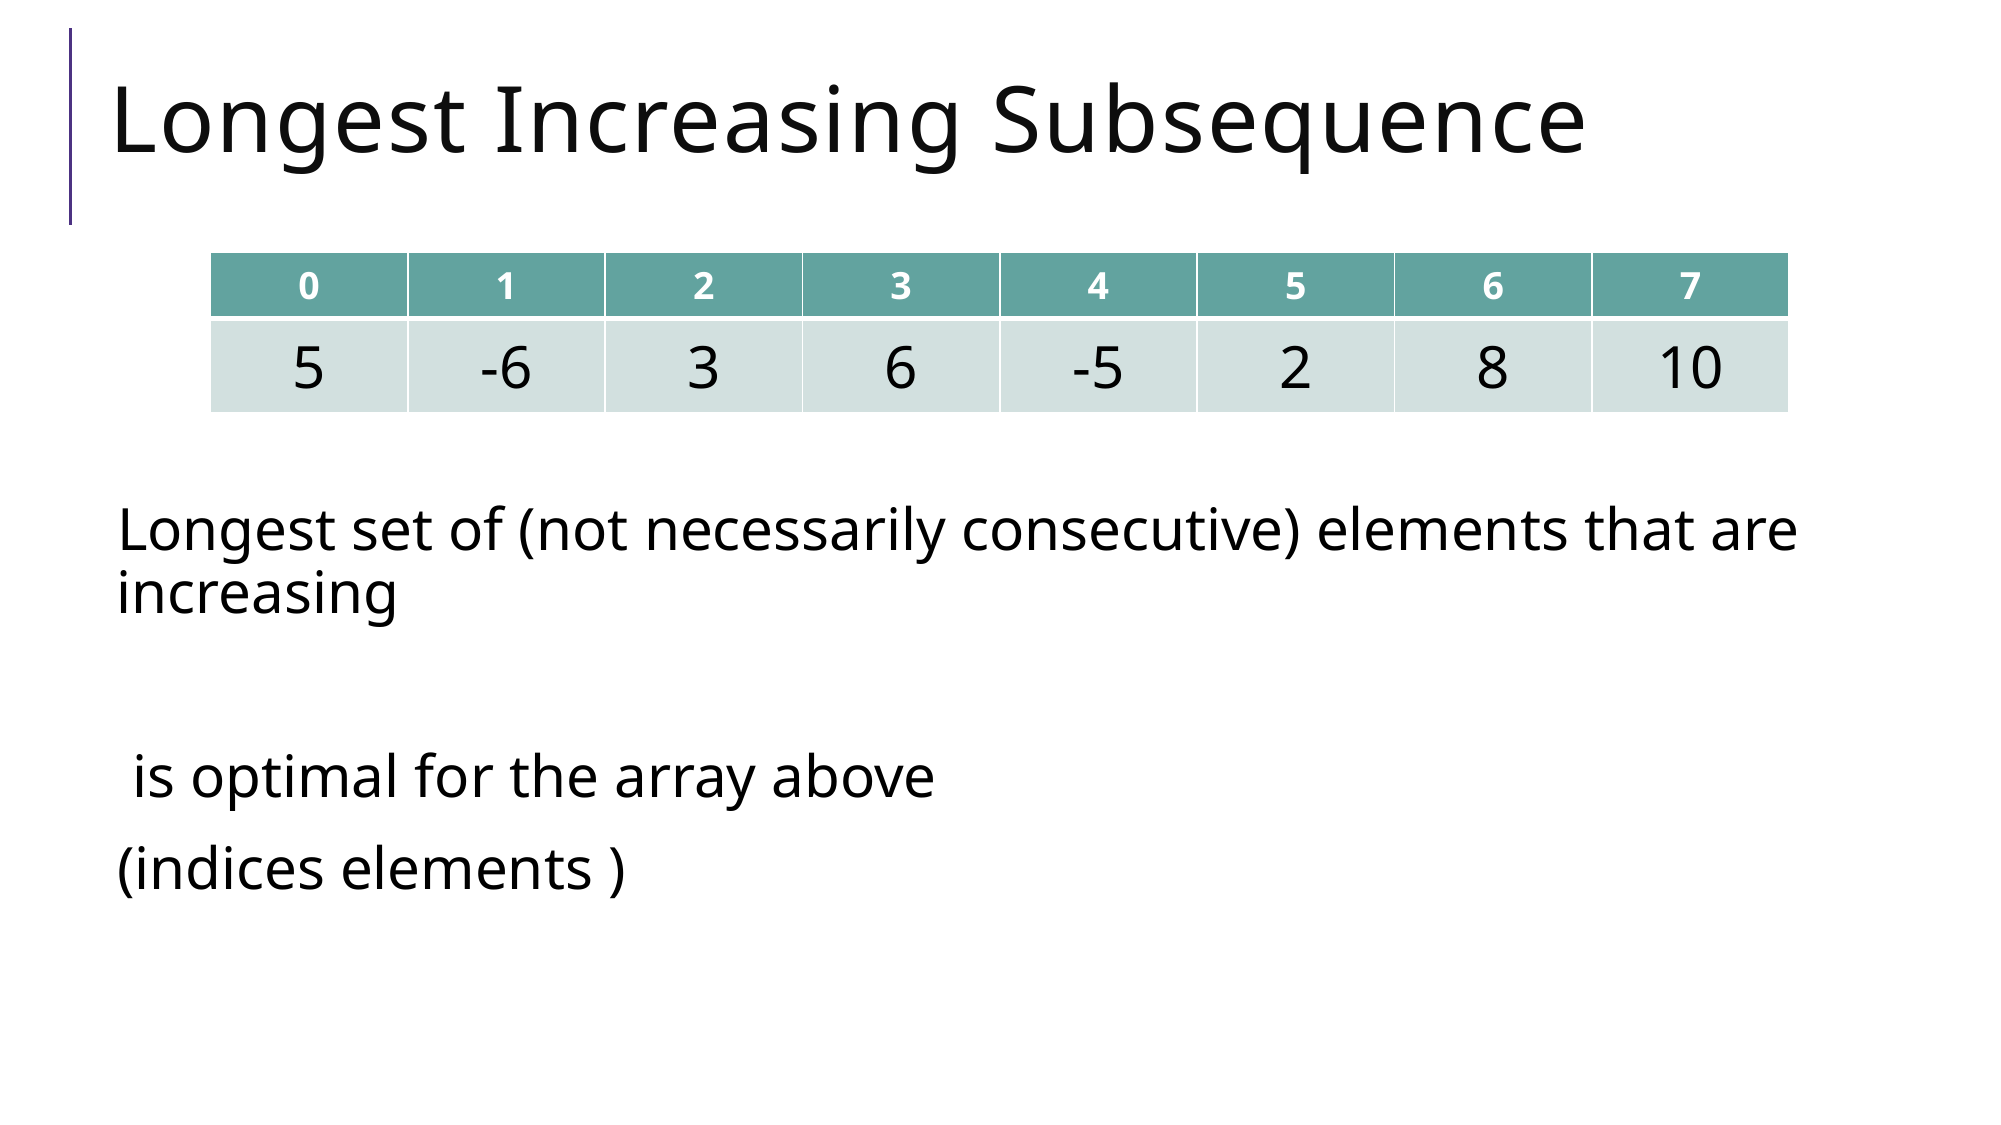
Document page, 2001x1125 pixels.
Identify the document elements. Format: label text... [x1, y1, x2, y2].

title Longest Increasing Subsequence [94, 43, 1930, 210]
table_cell 10 [1593, 321, 1788, 412]
table_cell -5 [1001, 321, 1196, 412]
table_header 7 [1593, 253, 1788, 316]
table_cell 2 [1198, 321, 1394, 412]
table_header 0 [211, 253, 407, 316]
table_cell 5 [211, 321, 407, 412]
table_header 5 [1198, 253, 1394, 316]
table_cell -6 [409, 321, 604, 412]
table_header 4 [1001, 253, 1196, 316]
table_cell 3 [606, 321, 802, 412]
table_cell 8 [1395, 321, 1591, 412]
table_cell 6 [803, 321, 999, 412]
table_header 1 [409, 253, 604, 316]
table_header 6 [1395, 253, 1591, 316]
table_header 2 [606, 253, 802, 316]
table_header 3 [803, 253, 999, 316]
